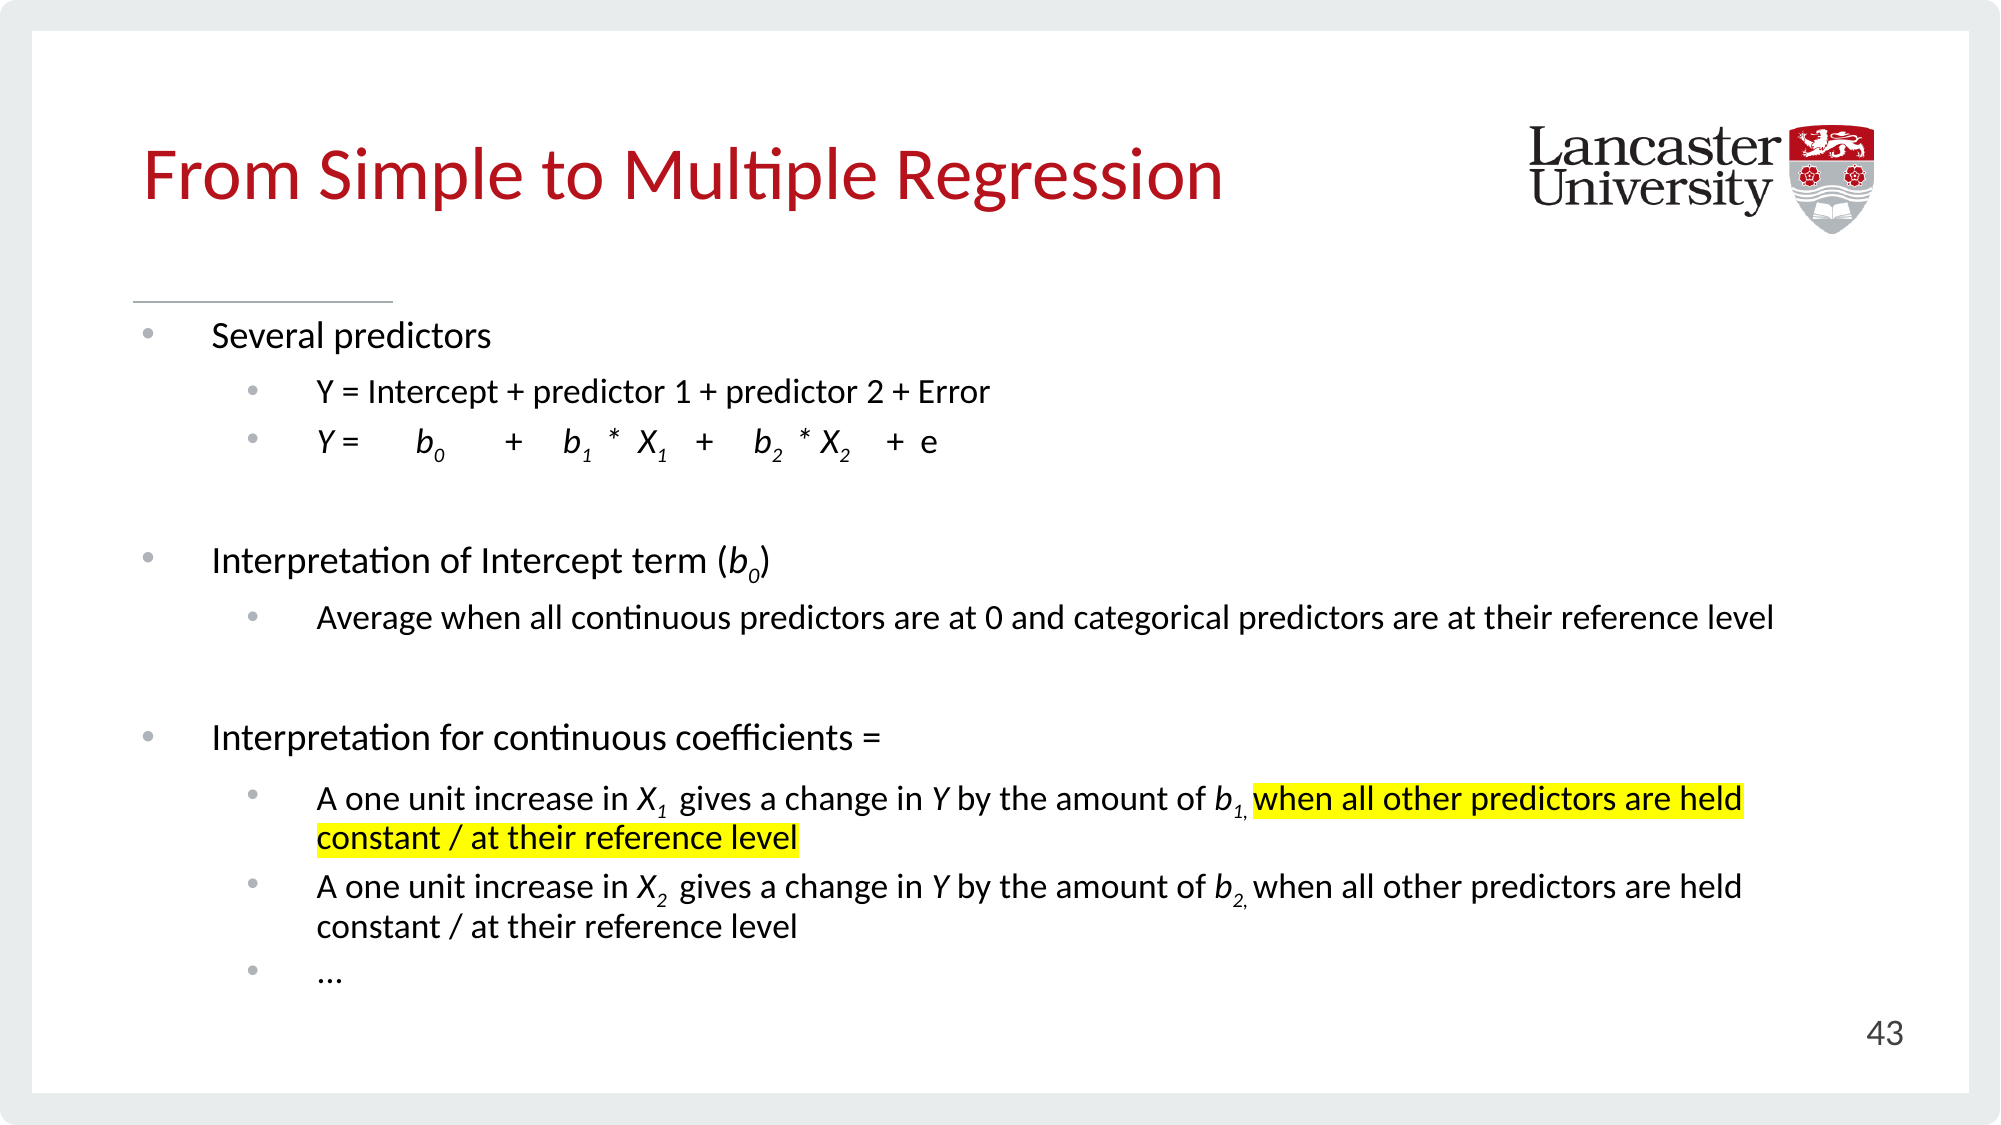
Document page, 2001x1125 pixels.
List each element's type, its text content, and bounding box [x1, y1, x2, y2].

list Several predictors Y = Intercept + predictor 1 + predictor 2 + Error Y = b0 + b1 * X1 + b2 * X2 + e Interpretation of Intercept term (b0) Average when all continuous predictors are at 0 and categorical predictors are at their reference level Interpretation for continuous coefficients = A one unit increase in X1 gives a change in Y by the amount of b1, when all other predictors are held constant / at their reference level A one unit increase in X2 gives a change in Y by the amount of b2, when all other predictors are held constant / at their reference level ... [126, 307, 1873, 1014]
title From Simple to Multiple Regression [128, 78, 1448, 279]
slide_number 43 [1468, 1001, 1919, 1061]
